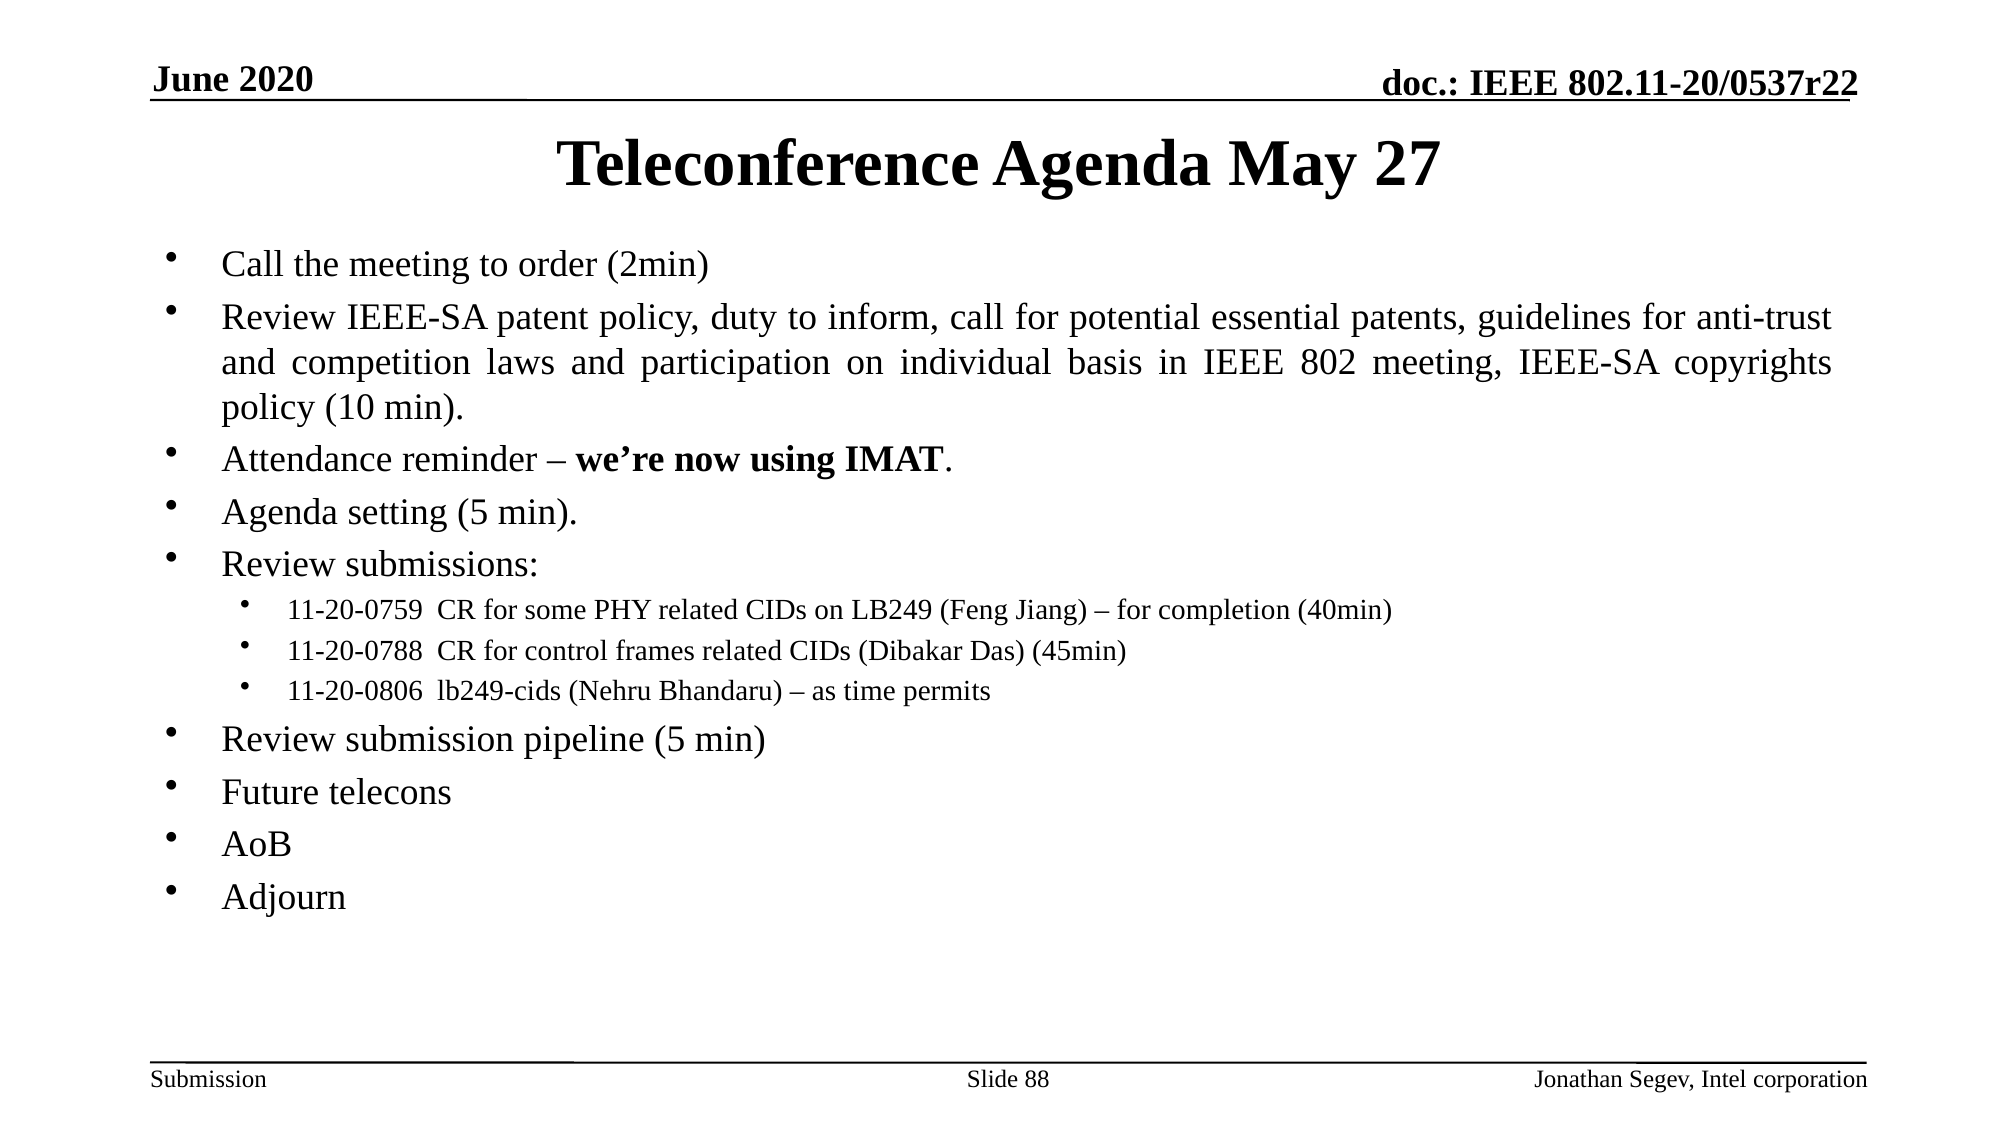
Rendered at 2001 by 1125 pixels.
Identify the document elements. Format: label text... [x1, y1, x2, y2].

footer Jonathan Segev, Intel corporation [1171, 1061, 1869, 1093]
title Teleconference Agenda May 27 [149, 112, 1850, 205]
slide_number Slide 88 [950, 1061, 1067, 1123]
list Call the meeting to order (2min) Review IEEE-SA patent policy, duty to inform, call for potential essential patents, guidelines for anti-trust and competition laws and participation on individual basis in IEEE 802 meeting, IEEE-SA copyrights policy (10 min). Attendance reminder – we’re now using IMAT. Agenda setting (5 min). Review submissions: 11-20-0759 CR for some PHY related CIDs on LB249 (Feng Jiang) – for completion (40min) 11-20-0788 CR for control frames related CIDs (Dibakar Das) (45min) 11-20-0806 lb249-cids (Nehru Bhandaru) – as time permits Review submission pipeline (5 min) Future telecons AoB Adjourn [149, 231, 1850, 1000]
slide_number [152, 54, 563, 100]
